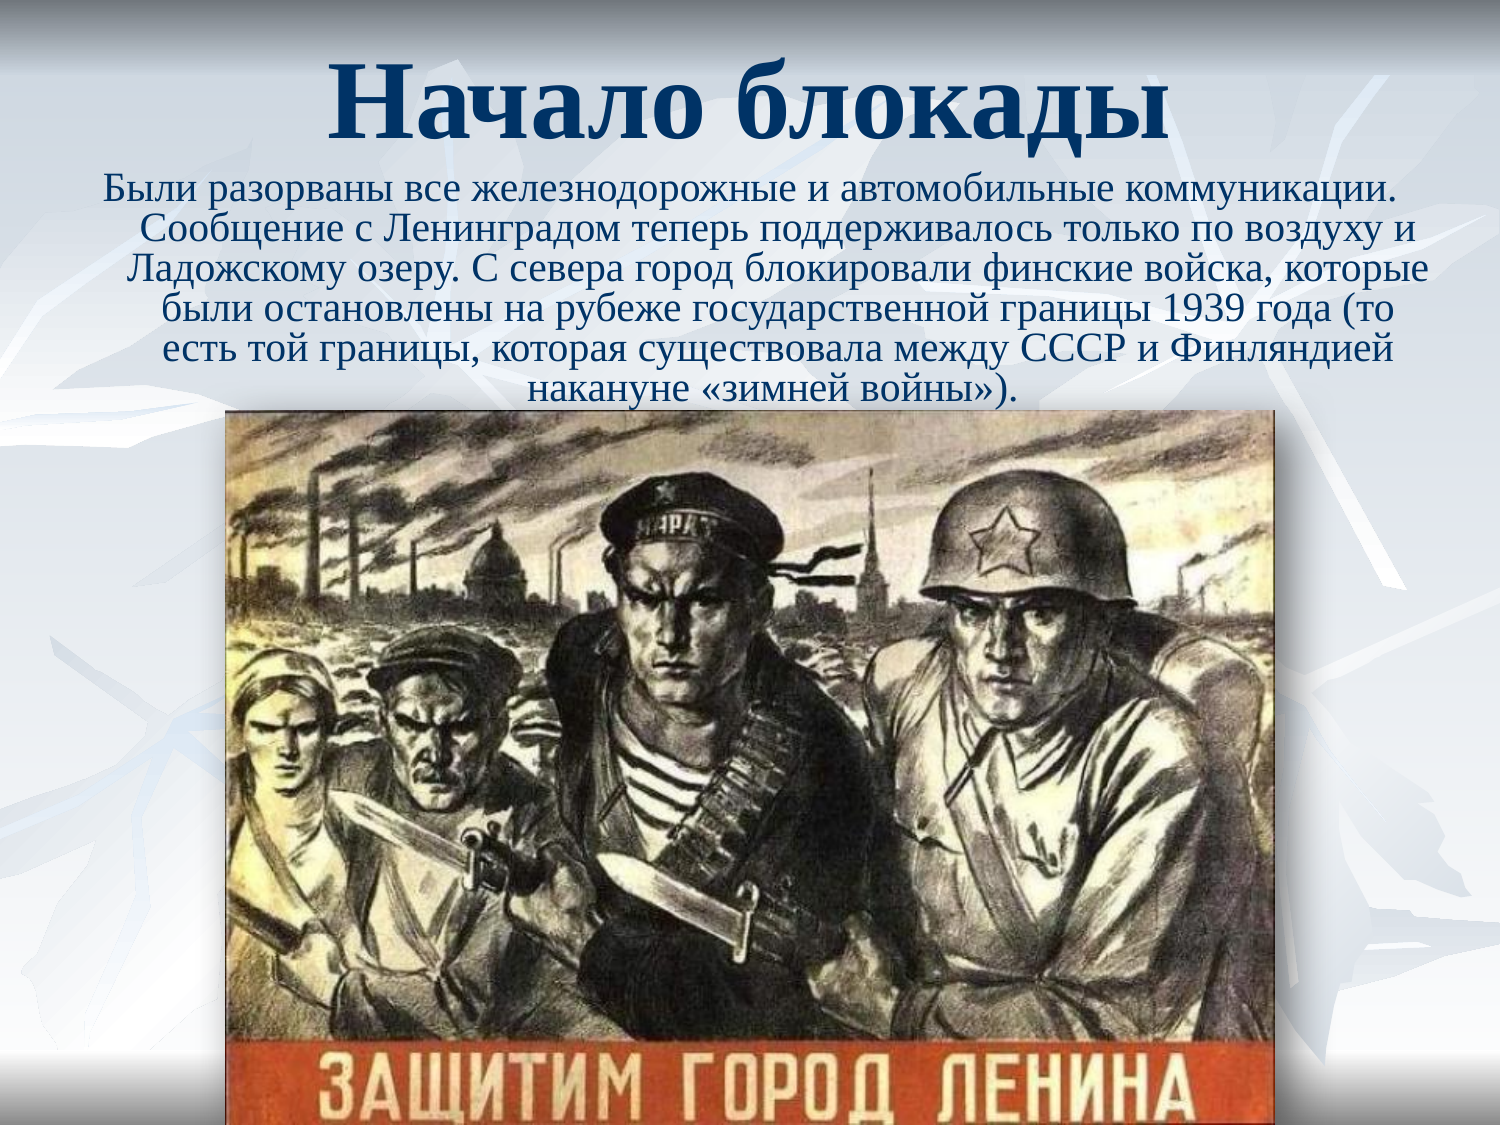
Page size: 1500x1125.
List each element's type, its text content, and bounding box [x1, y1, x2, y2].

list Были разорваны все железнодорожные и автомобильные коммуникации. Сообщение с Ленинградом теперь поддерживалось только по воздуху и Ладожскому озеру. С севера город блокировали финские войска, которые были остановлены на рубеже государственной границы 1939 года (то есть той границы, которая существовала между СССР и Финляндией накануне «зимней войны»). [50, 162, 1450, 625]
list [224, 410, 1276, 1125]
title Начало блокады [75, 0, 1425, 162]
